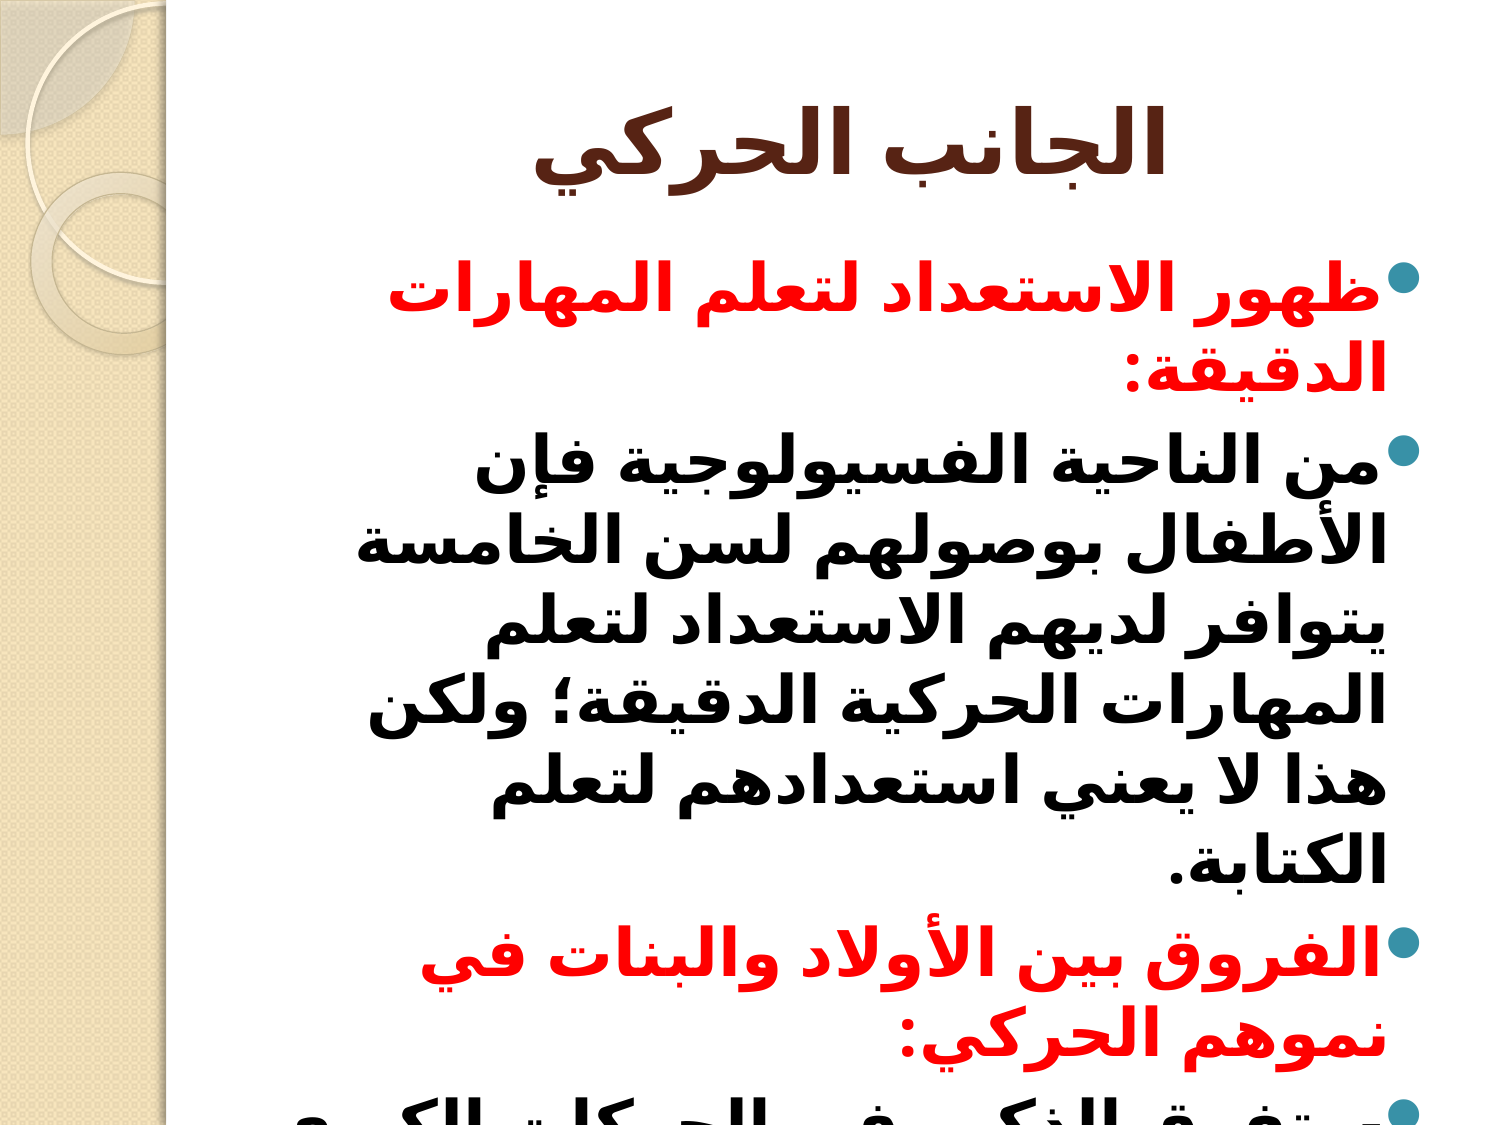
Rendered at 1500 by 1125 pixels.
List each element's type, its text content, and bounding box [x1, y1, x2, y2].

list ظهور الاستعداد لتعلم المهارات الدقيقة: من الناحية الفسيولوجية فإن الأطفال بوصولهم لسن الخامسة يتوافر لديهم الاستعداد لتعلم المهارات الحركية الدقيقة؛ ولكن هذا لا يعني استعدادهم لتعلم الكتابة. الفروق بين الأولاد والبنات في نموهم الحركي: - يتفوق الذكور في الحركات الكبرى, بينما تتفوق الإناث في الحركات الدقيقة. [235, 237, 1466, 1025]
title الجانب الحركي [235, 45, 1466, 233]
